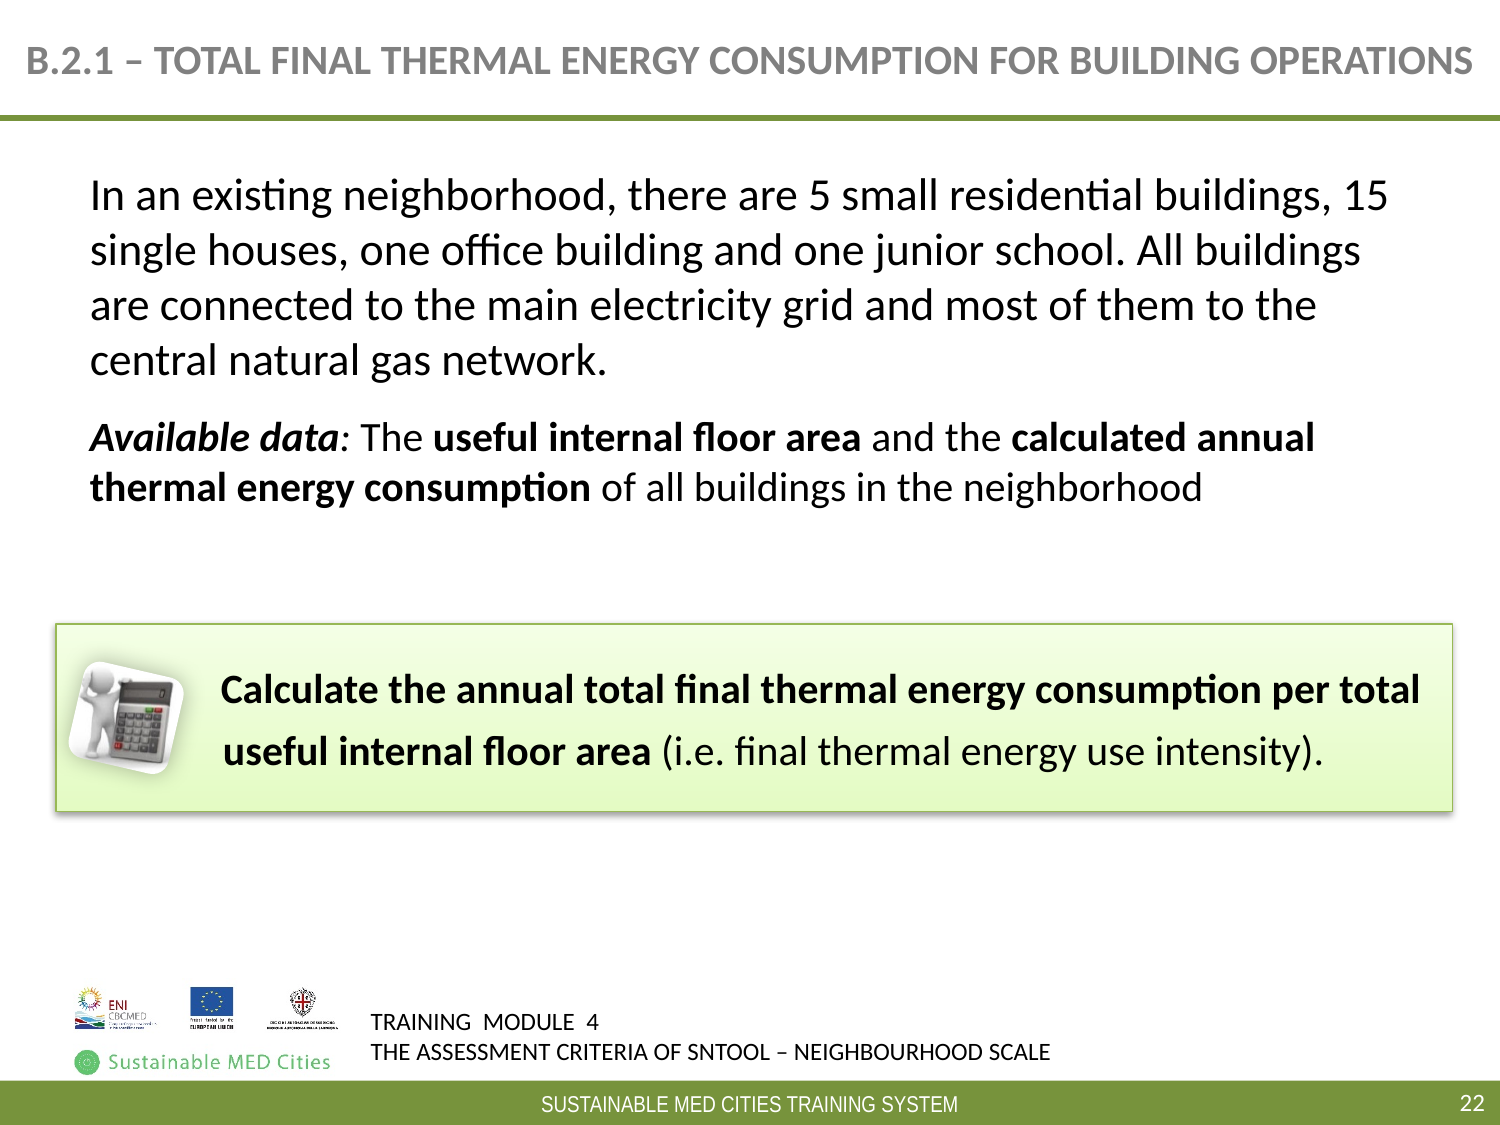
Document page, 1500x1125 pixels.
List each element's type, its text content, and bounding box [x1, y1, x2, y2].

list In an existing neighborhood, there are 5 small residential buildings, 15 single houses, one office building and one junior school. All buildings are connected to the main electricity grid and most of them to the central natural gas network. Available data: The useful internal floor area and the calculated annual thermal energy consumption of all buildings in the neighborhood [75, 157, 1426, 531]
title B.2.1 – TOTAL FINAL THERMAL ENERGY CONSUMPTION FOR BUILDING OPERATIONS [0, 0, 1500, 117]
picture [62, 978, 356, 1080]
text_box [55, 623, 1453, 812]
slide_number 22 [1149, 1078, 1500, 1125]
